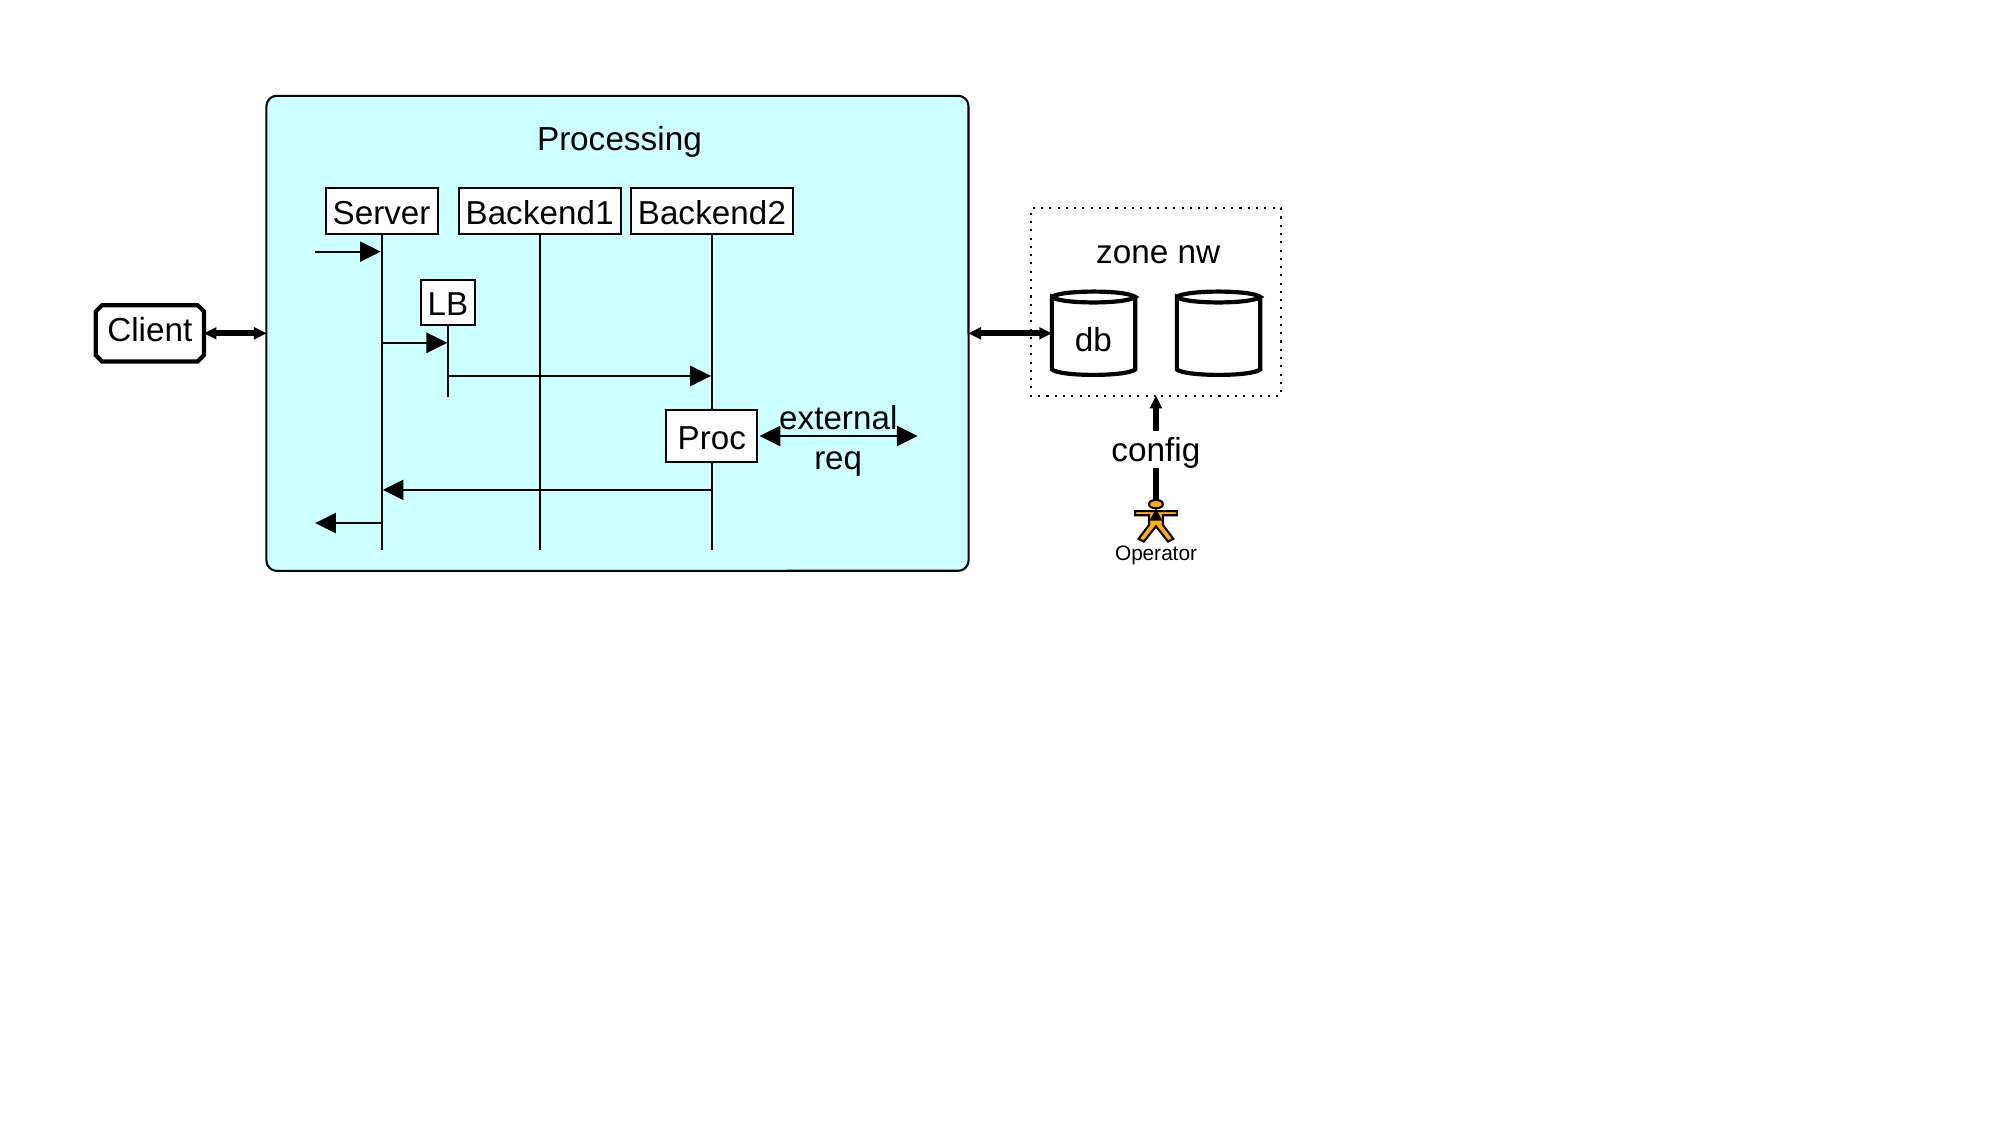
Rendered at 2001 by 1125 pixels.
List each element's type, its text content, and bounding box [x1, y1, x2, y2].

text_box [1031, 208, 1281, 396]
text_box Proc [666, 410, 758, 462]
text_box [1151, 395, 1161, 429]
text_box [1151, 508, 1161, 517]
text_box [1180, 297, 1257, 301]
text_box Backend1 [458, 188, 621, 235]
text_box Operator [1108, 539, 1204, 573]
text_box Client [95, 304, 205, 363]
text_box config [1109, 429, 1203, 467]
text_box Server [325, 188, 438, 235]
text_box [1134, 510, 1178, 539]
text_box external req [777, 397, 900, 435]
text_box external req [777, 437, 900, 475]
text_box [1056, 297, 1132, 301]
text_box LB [421, 279, 476, 326]
text_box zone nw [1093, 231, 1223, 269]
text_box Backend2 [630, 188, 793, 235]
text_box [1051, 291, 1137, 376]
text_box [1148, 499, 1164, 509]
text_box Processing [534, 118, 704, 157]
text_box [74, 74, 1303, 592]
text_box [265, 95, 970, 572]
text_box [1176, 291, 1262, 376]
